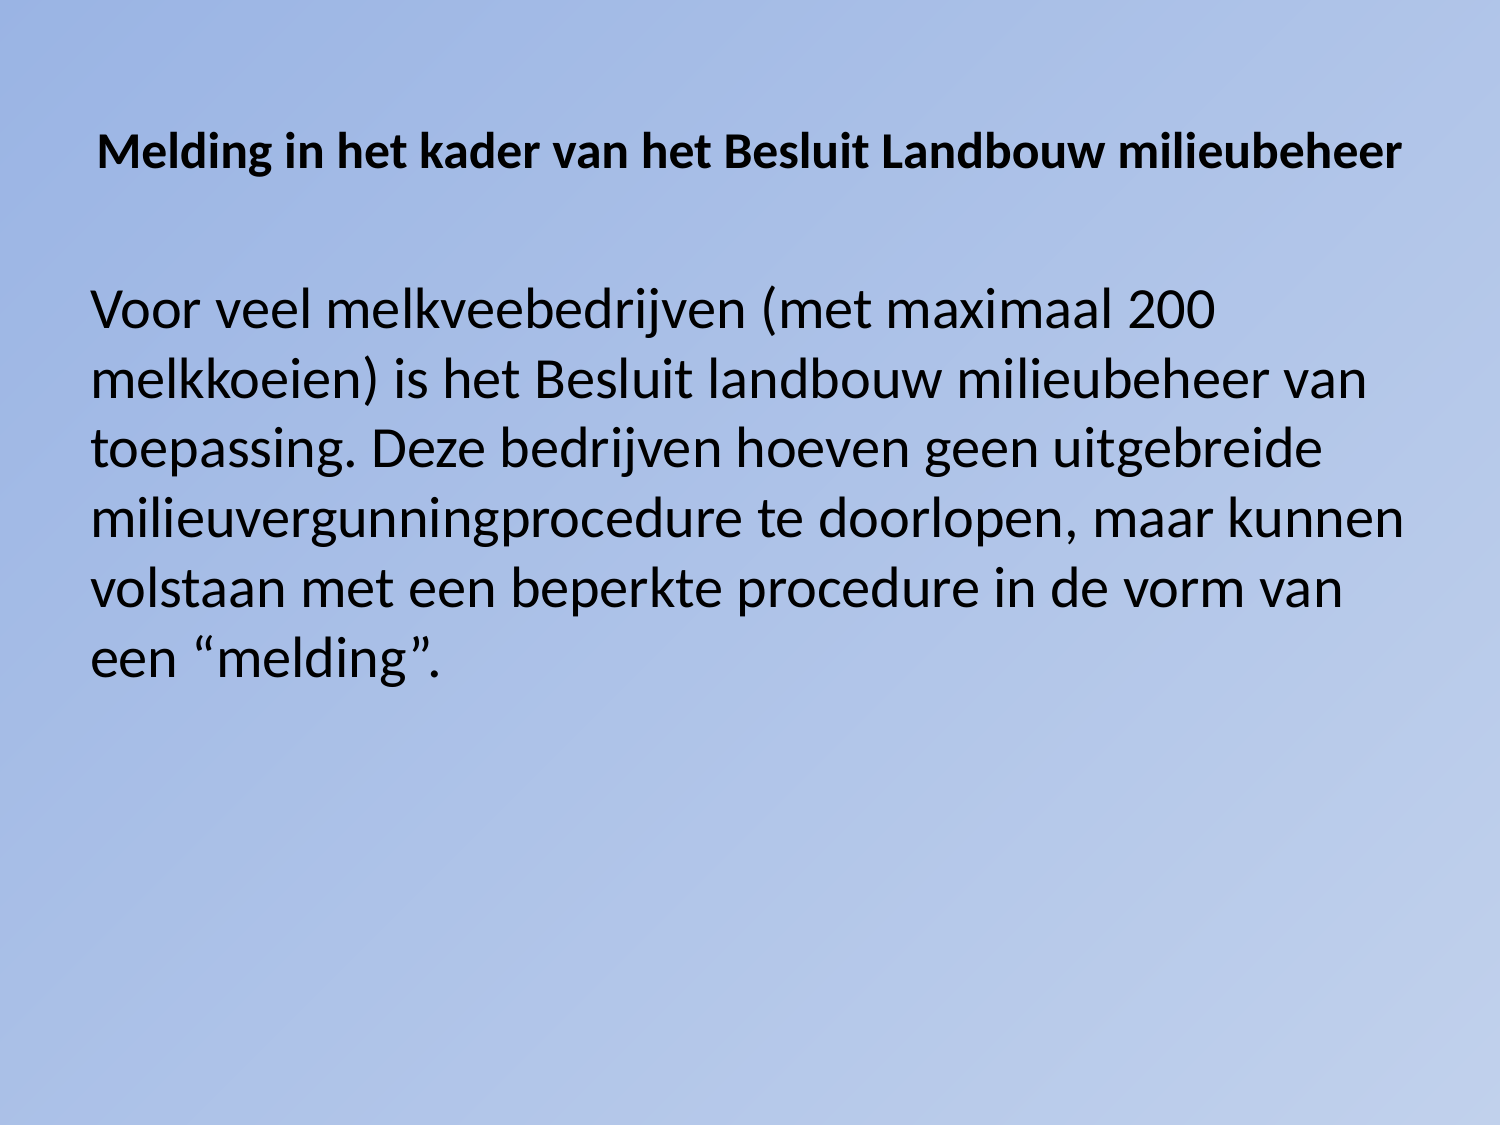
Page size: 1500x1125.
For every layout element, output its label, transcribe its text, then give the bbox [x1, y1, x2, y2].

list Voor veel melkveebedrijven (met maximaal 200 melkkoeien) is het Besluit landbouw milieubeheer van toepassing. Deze bedrijven hoeven geen uitgebreide milieuvergunningprocedure te doorlopen, maar kunnen volstaan met een beperkte procedure in de vorm van een “melding”. [75, 262, 1425, 1005]
title Melding in het kader van het Besluit Landbouw milieubeheer [75, 105, 1425, 258]
